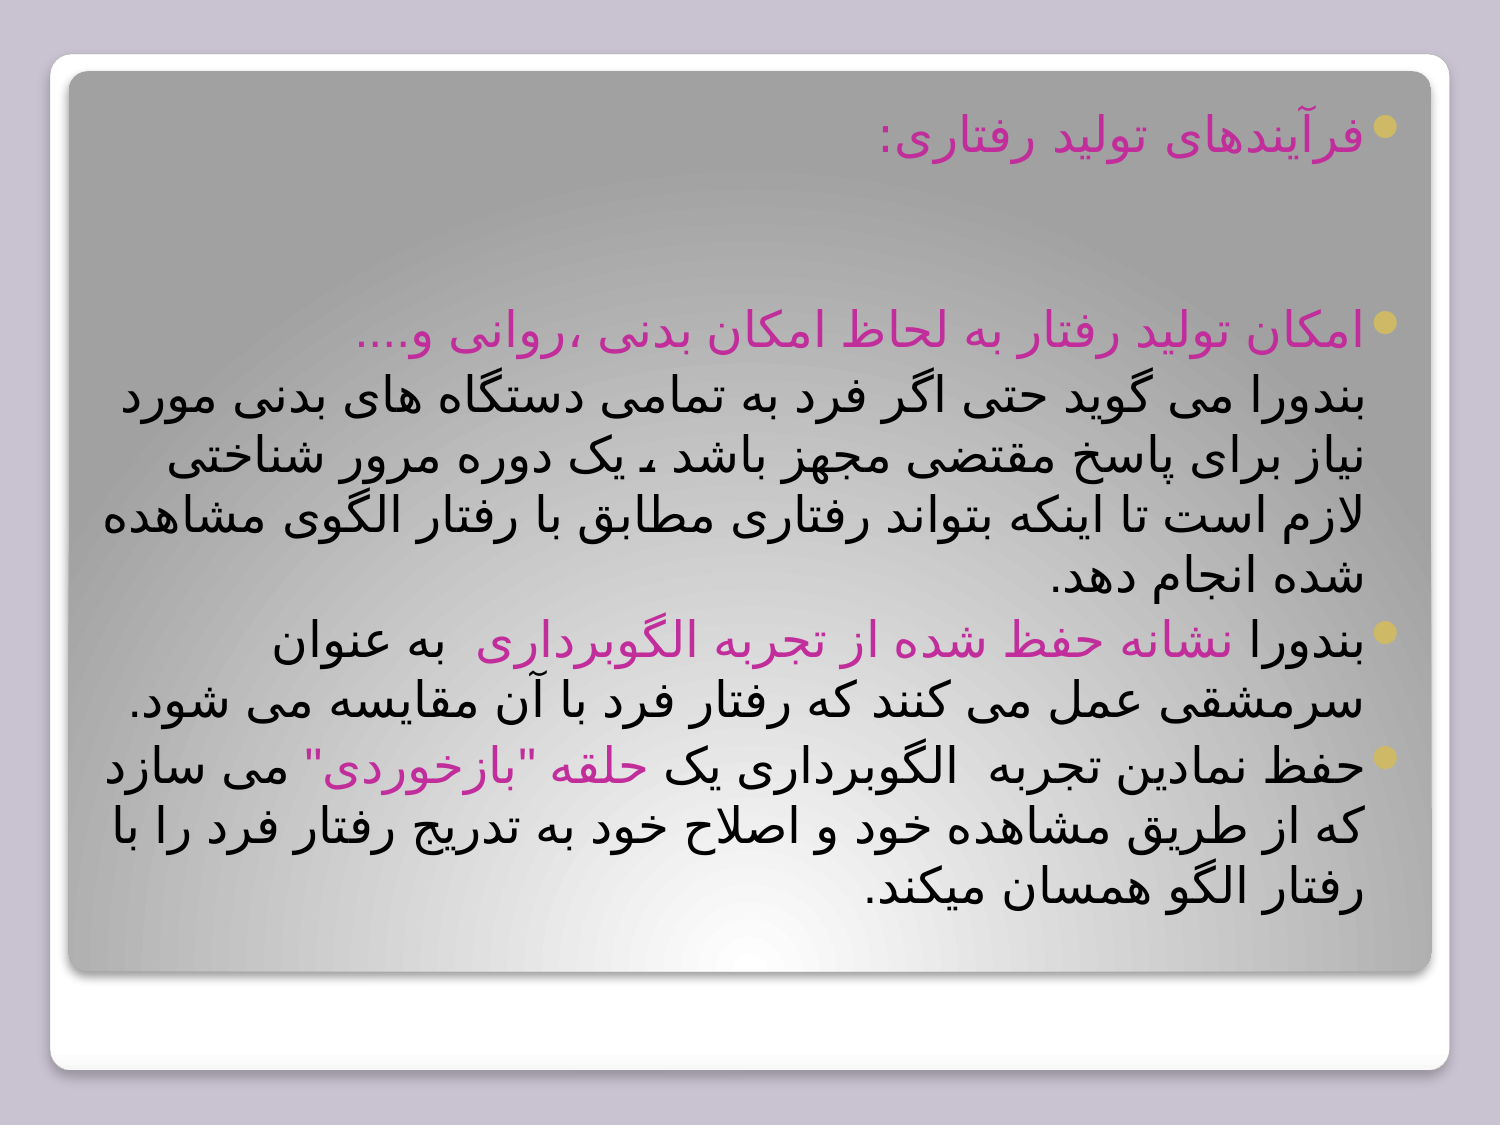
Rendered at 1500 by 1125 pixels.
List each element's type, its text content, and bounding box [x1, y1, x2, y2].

list فرآیندهای تولید رفتاری: امکان تولید رفتار به لحاظ امکان بدنی ،روانی و.... بندورا می گوید حتی اگر فرد به تمامی دستگاه های بدنی مورد نیاز برای پاسخ مقتضی مجهز باشد ، یک دوره مرور شناختی لازم است تا اینکه بتواند رفتاری مطابق با رفتار الگوی مشاهده شده انجام دهد. بندورا نشانه حفظ شده از تجربه الگوبرداری به عنوان سرمشقی عمل می کنند که رفتار فرد با آن مقایسه می شود. حفظ نمادین تجربه الگوبرداری یک حلقه "بازخوردی" می سازد که از طریق مشاهده خود و اصلاح خود به تدریج رفتار فرد را با رفتار الگو همسان میکند. [62, 86, 1425, 1025]
